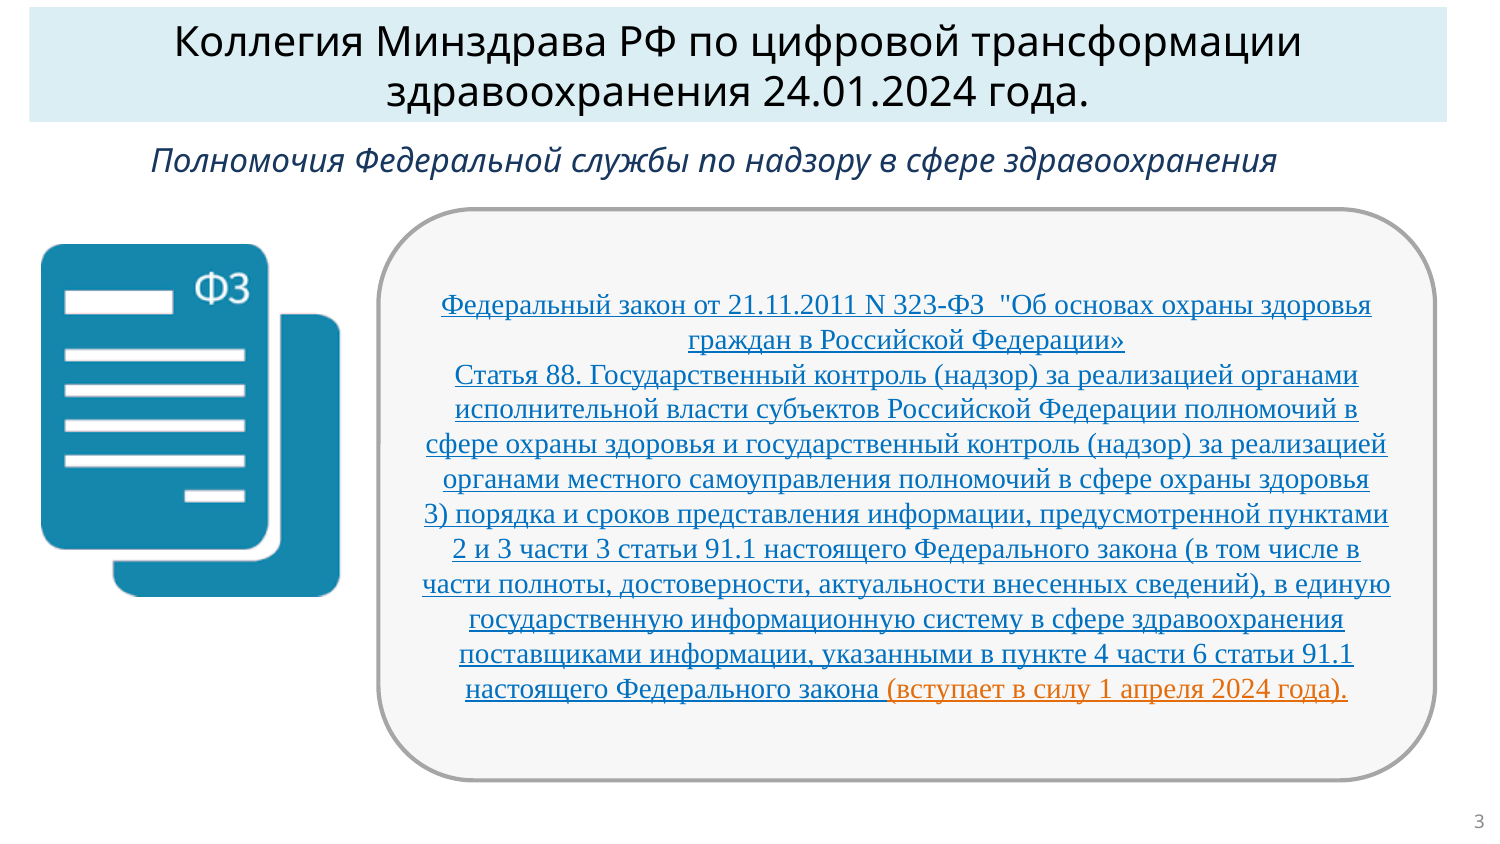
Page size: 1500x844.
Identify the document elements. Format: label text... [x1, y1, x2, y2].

slide_number 3 [1149, 798, 1500, 843]
text_box Коллегия Минздрава РФ по цифровой трансформации здравоохранения 24.01.2024 года. [29, 7, 1447, 122]
text_box Федеральный закон от 21.11.2011 N 323-ФЗ "Об основах охраны здоровья граждан в Российской Федерации» Статья 88. Государственный контроль (надзор) за реализацией органами исполнительной власти субъектов Российской Федерации полномочий в сфере охраны здоровья и государственный контроль (надзор) за реализацией органами местного самоуправления полномочий в сфере охраны здоровья 3) порядка и сроков представления информации, предусмотренной пунктами 2 и 3 части 3 статьи 91.1 настоящего Федерального закона (в том числе в части полноты, достоверности, актуальности внесенных сведений), в единую государственную информационную систему в сфере здравоохранения поставщиками информации, указанными в пункте 4 части 6 статьи 91.1 настоящего Федерального закона (вступает в силу 1 апреля 2024 года). [376, 232, 1438, 783]
text_box Полномочия Федеральной службы по надзору в сфере здравоохранения [135, 131, 1435, 232]
picture [41, 244, 394, 597]
